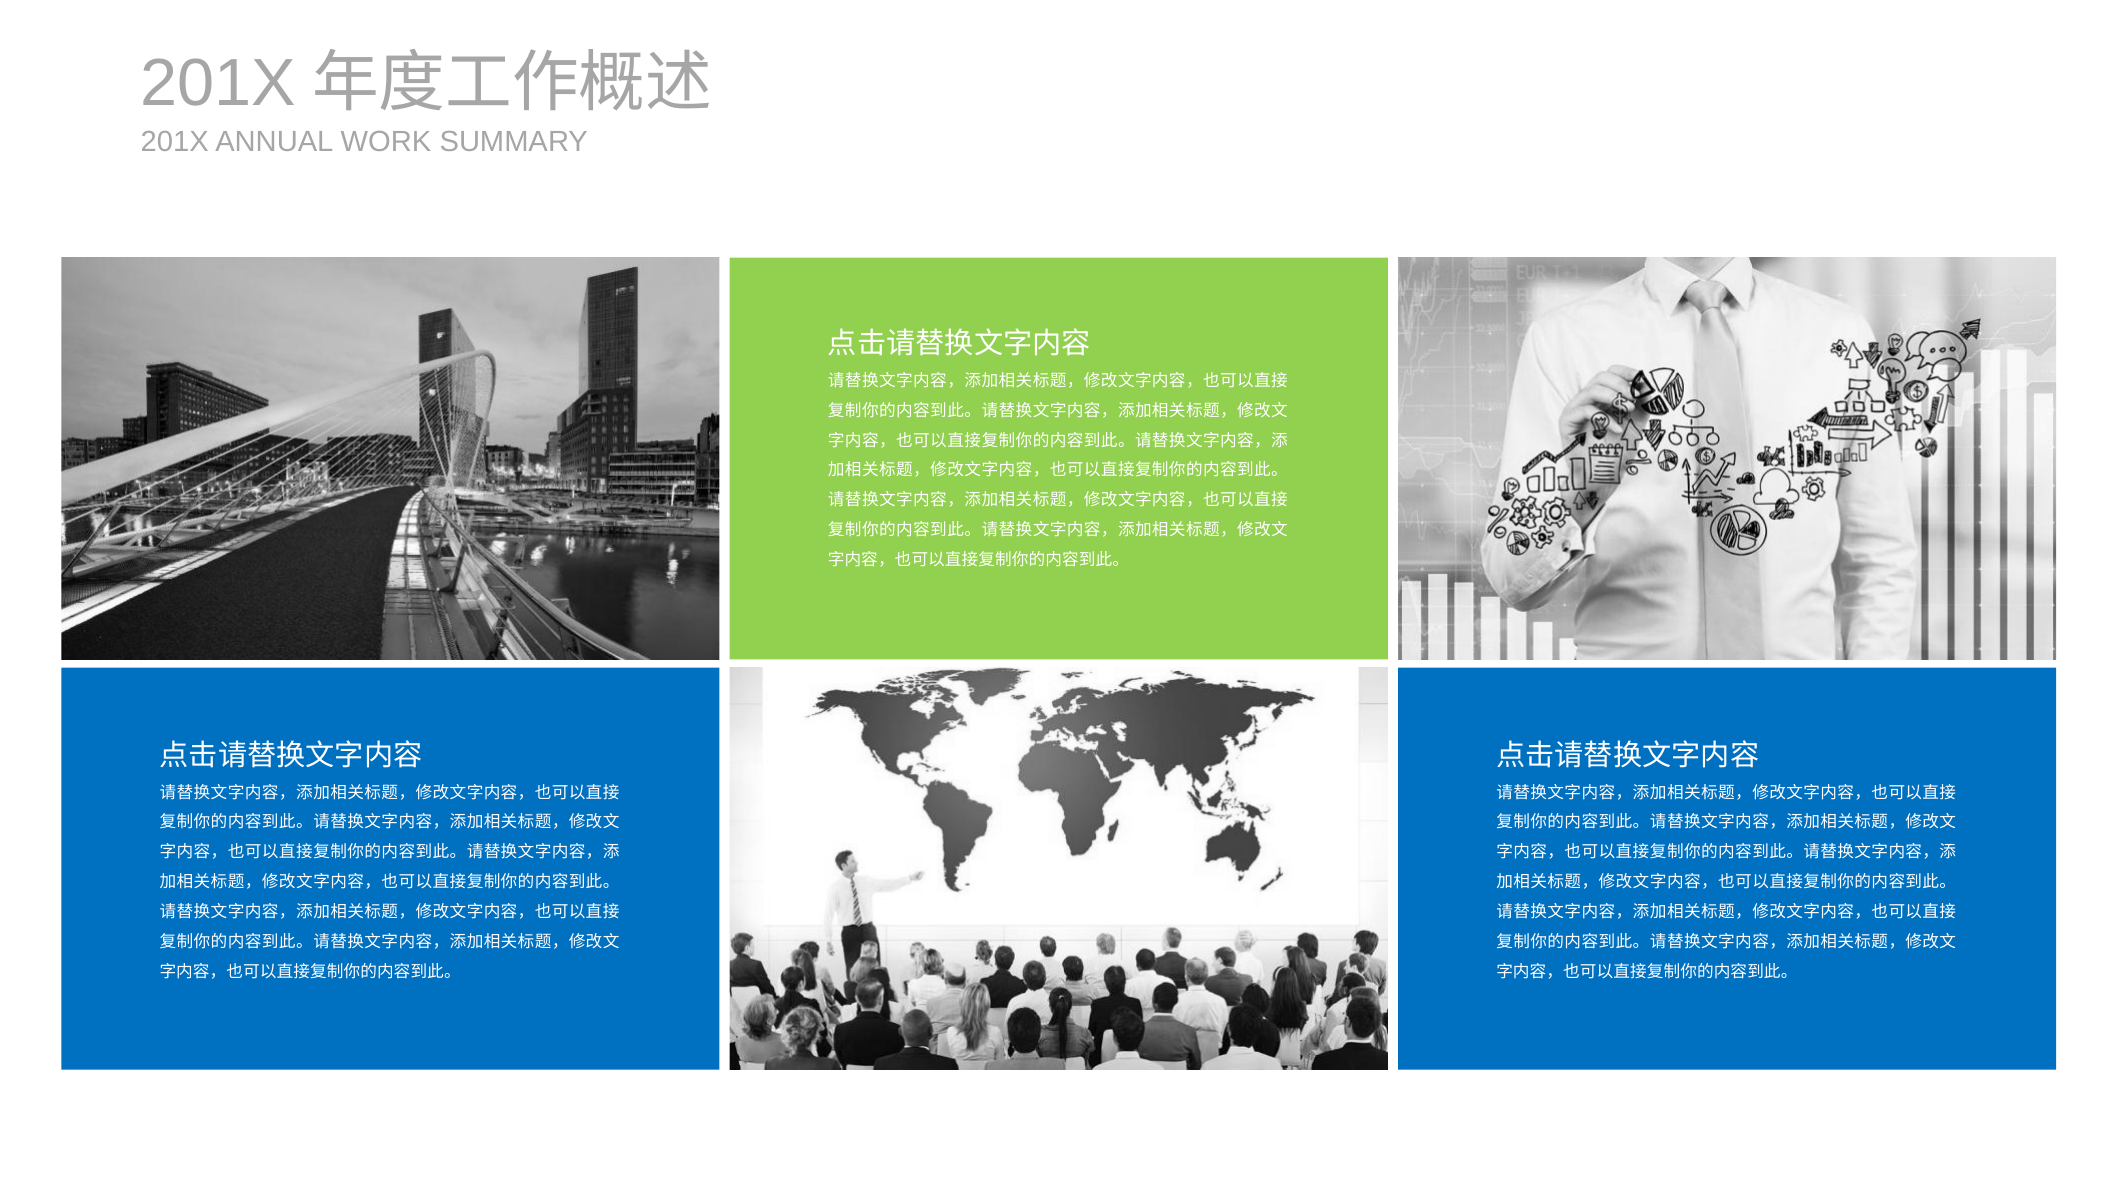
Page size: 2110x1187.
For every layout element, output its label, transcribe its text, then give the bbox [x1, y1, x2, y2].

text_box [1397, 257, 2057, 660]
text_box 点击请替换文字内容 请替换文字内容，添加相关标题，修改文字内容，也可以直接复制你的内容到此。请替换文字内容，添加相关标题，修改文字内容，也可以直接复制你的内容到此。请替换文字内容，添加相关标题，修改文字内容，也可以直接复制你的内容到此。请替换文字内容，添加相关标题，修改文字内容，也可以直接复制你的内容到此。请替换文字内容，添加相关标题，修改文字内容，也可以直接复制你的内容到此。 [828, 307, 1289, 570]
text_box [729, 667, 1389, 1071]
text_box 201X年度工作概述 [140, 38, 789, 119]
text_box 点击请替换文字内容 请替换文字内容，添加相关标题，修改文字内容，也可以直接复制你的内容到此。请替换文字内容，添加相关标题，修改文字内容，也可以直接复制你的内容到此。请替换文字内容，添加相关标题，修改文字内容，也可以直接复制你的内容到此。请替换文字内容，添加相关标题，修改文字内容，也可以直接复制你的内容到此。请替换文字内容，添加相关标题，修改文字内容，也可以直接复制你的内容到此。 [159, 718, 621, 982]
text_box [60, 257, 721, 660]
text_box [60, 667, 721, 1071]
text_box [1397, 667, 2057, 1071]
text_box [729, 257, 1389, 660]
text_box 201X ANNUAL WORK SUMMARY [140, 122, 602, 158]
text_box 点击请替换文字内容 请替换文字内容，添加相关标题，修改文字内容，也可以直接复制你的内容到此。请替换文字内容，添加相关标题，修改文字内容，也可以直接复制你的内容到此。请替换文字内容，添加相关标题，修改文字内容，也可以直接复制你的内容到此。请替换文字内容，添加相关标题，修改文字内容，也可以直接复制你的内容到此。请替换文字内容，添加相关标题，修改文字内容，也可以直接复制你的内容到此。 [1496, 718, 1958, 982]
